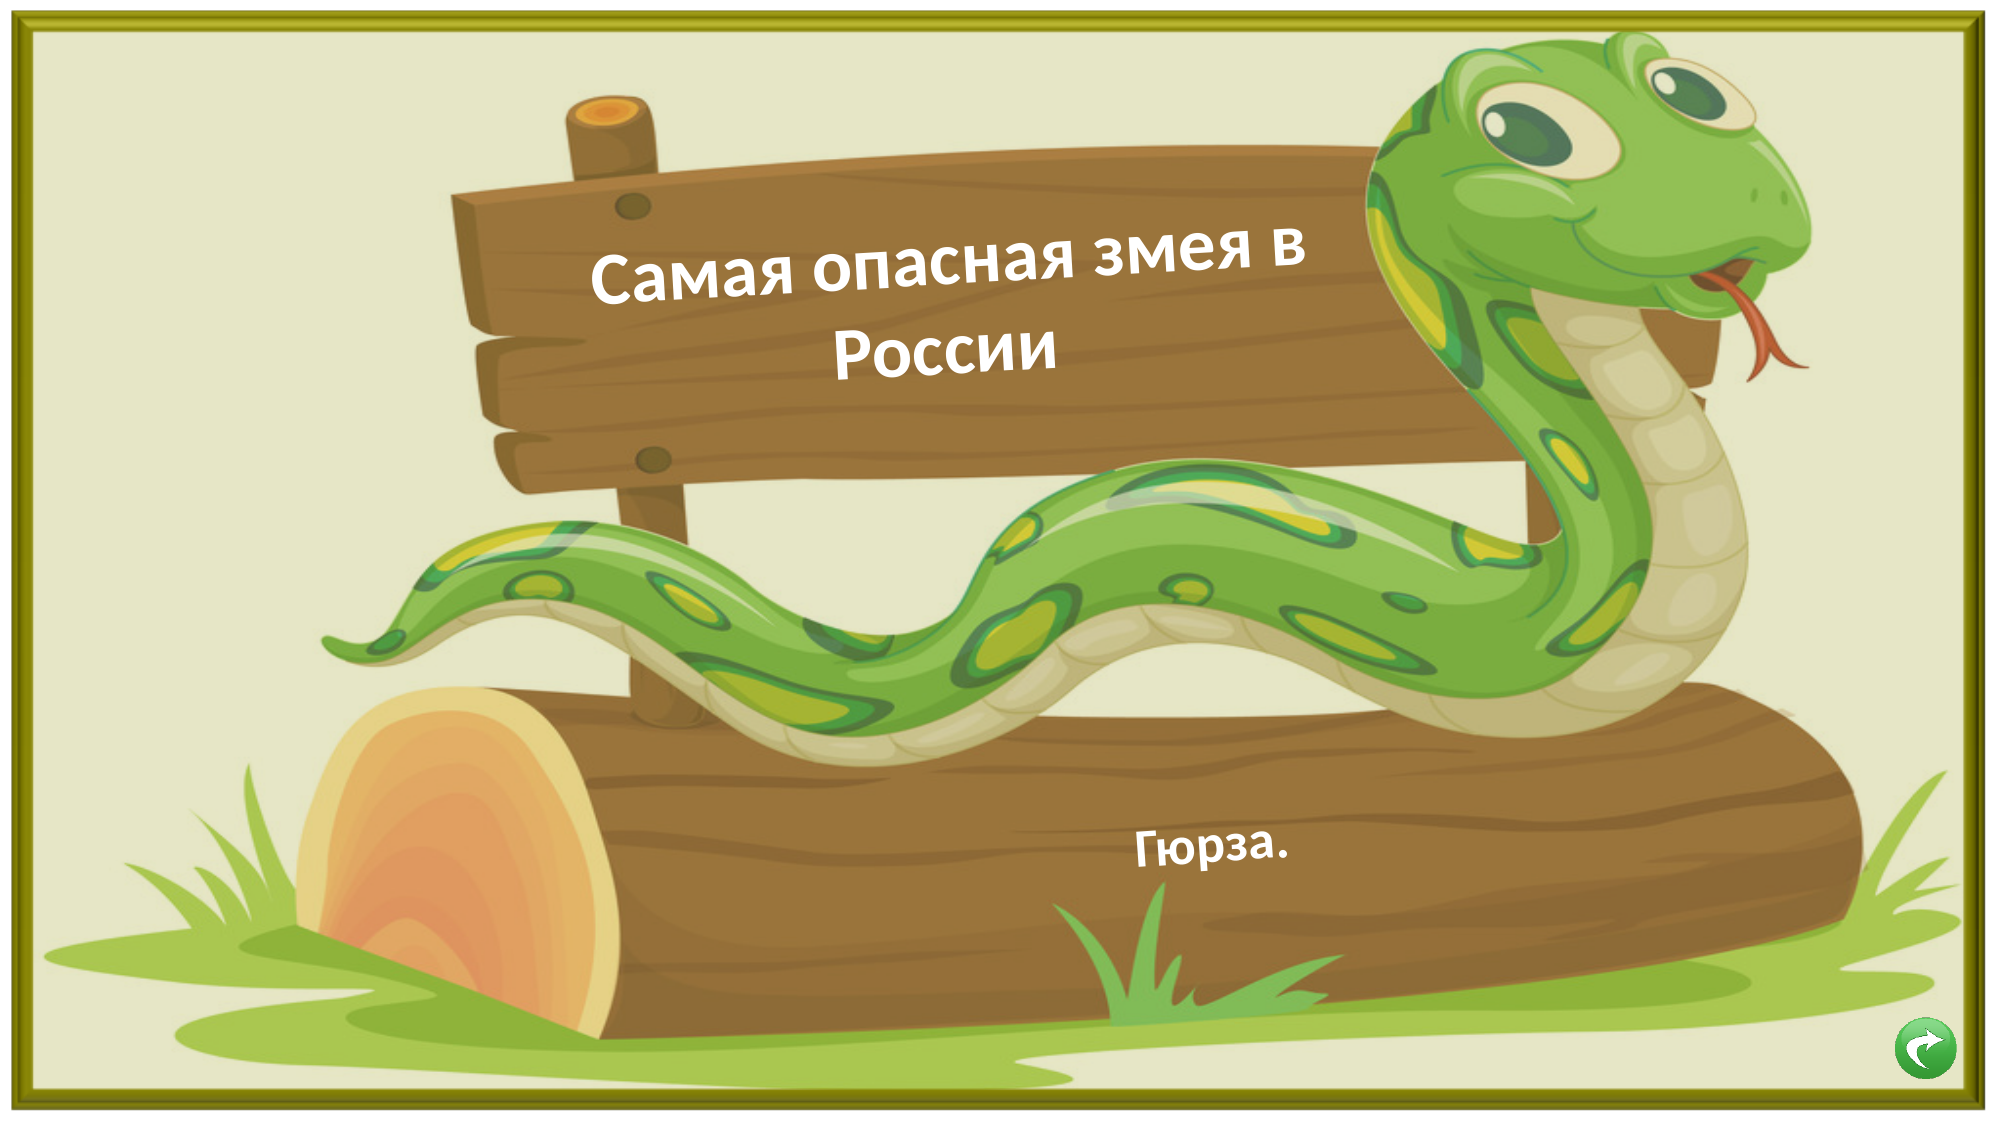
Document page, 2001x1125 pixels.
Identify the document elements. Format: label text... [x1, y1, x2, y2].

text_box Гюрза. [611, 757, 1825, 923]
picture [0, 0, 2001, 1125]
text_box Самая опасная змея в России [494, 176, 1392, 423]
